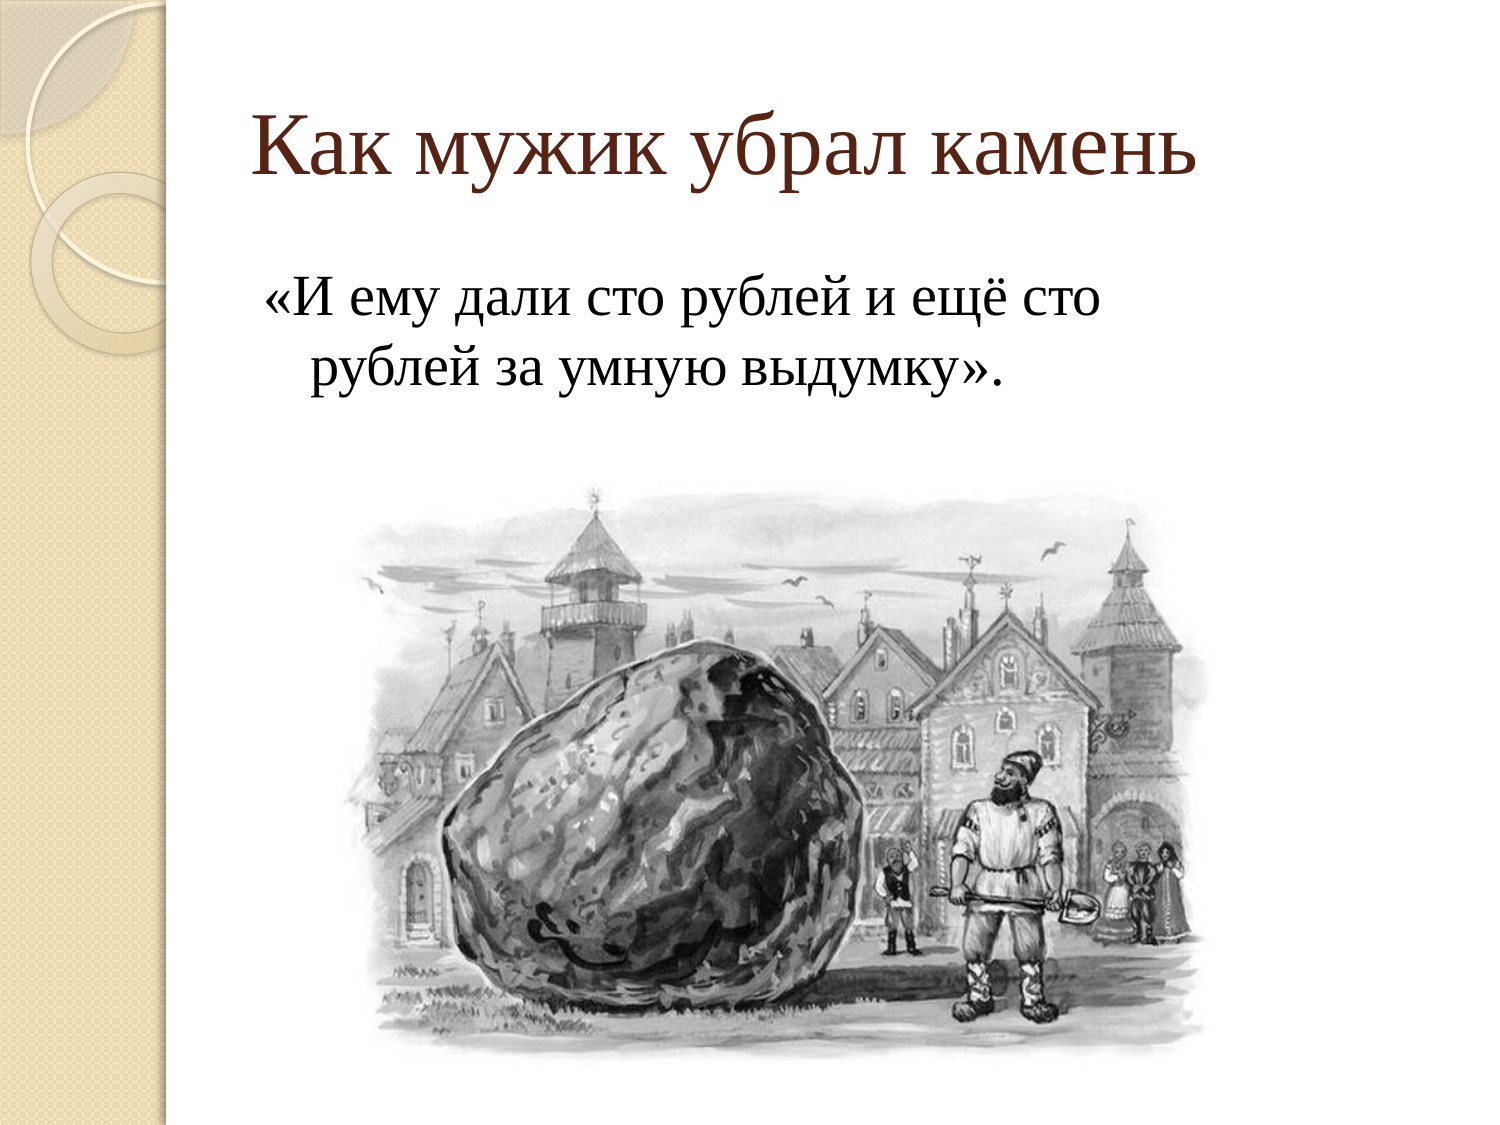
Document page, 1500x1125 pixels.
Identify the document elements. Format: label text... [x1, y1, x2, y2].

list «И ему дали сто рублей и ещё сто рублей за умную выдумку». [235, 249, 1219, 446]
title Как мужик убрал камень [235, 45, 1466, 233]
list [339, 480, 1219, 1067]
